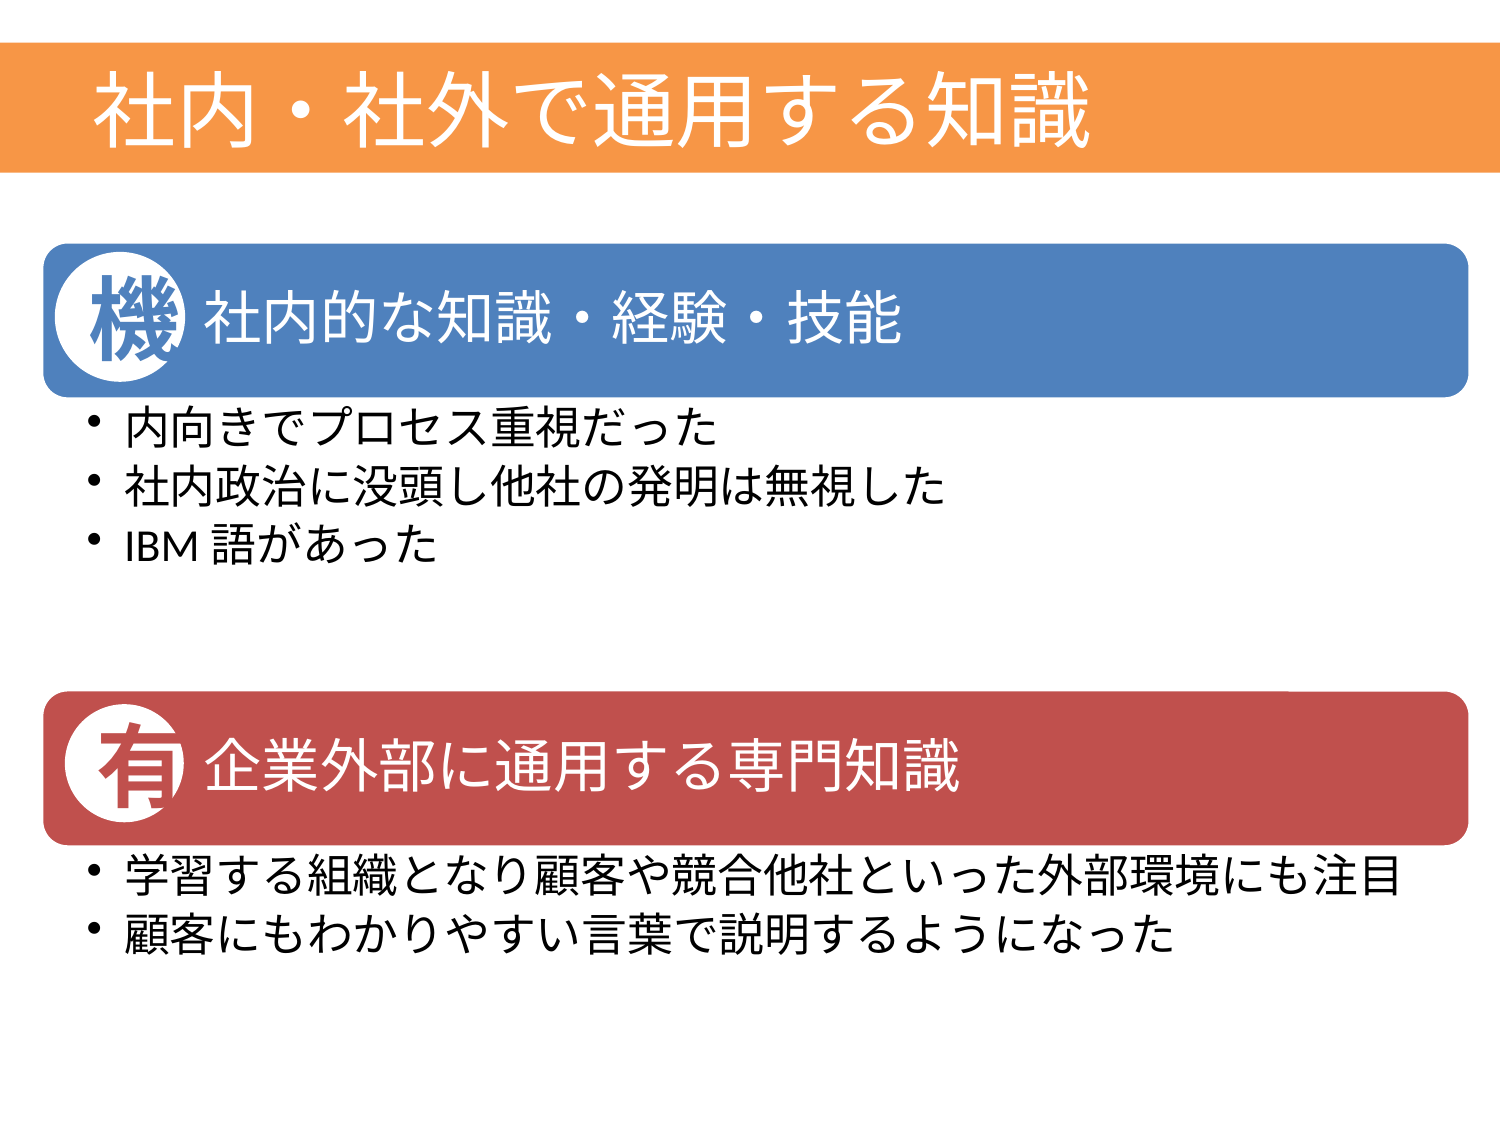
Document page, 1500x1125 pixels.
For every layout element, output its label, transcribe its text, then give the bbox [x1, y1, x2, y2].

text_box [41, 196, 1471, 1088]
text_box 社内・社外で通用する知識 [0, 41, 1500, 175]
